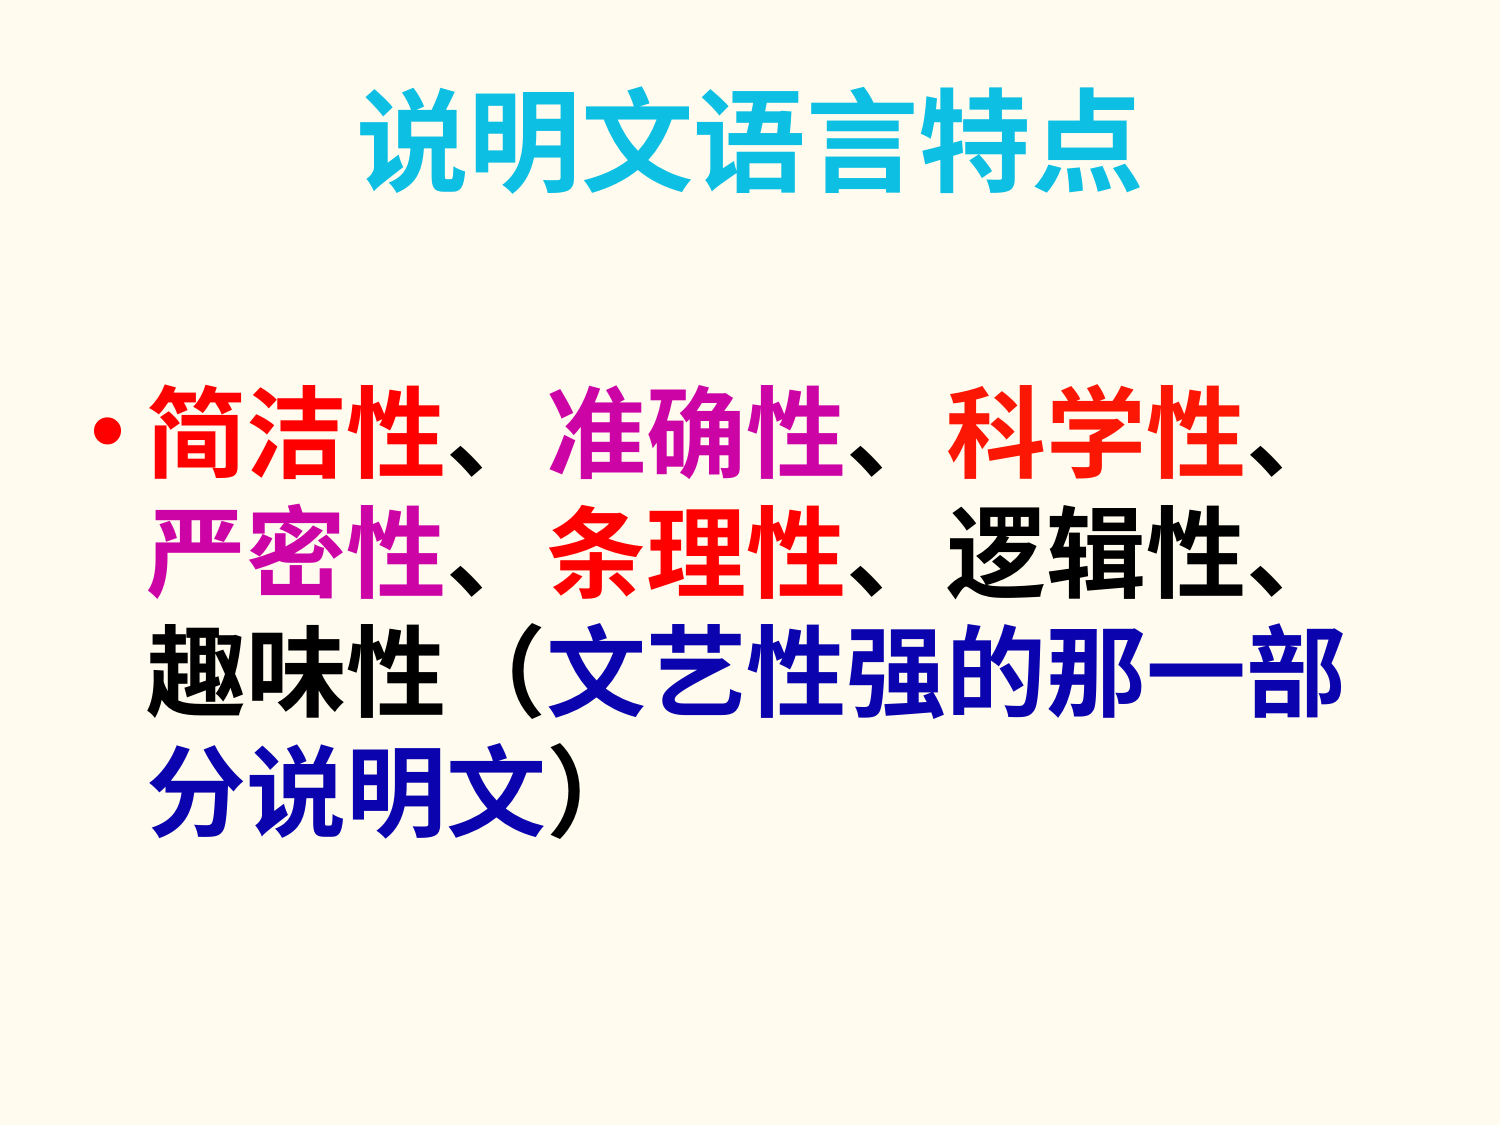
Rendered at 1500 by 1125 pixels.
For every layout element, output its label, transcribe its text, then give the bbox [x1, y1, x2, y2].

list 简洁性、准确性、科学性、严密性、条理性、逻辑性、趣味性（文艺性强的那一部分说明文） [75, 262, 1425, 1005]
title 说明文语言特点 [75, 45, 1425, 233]
